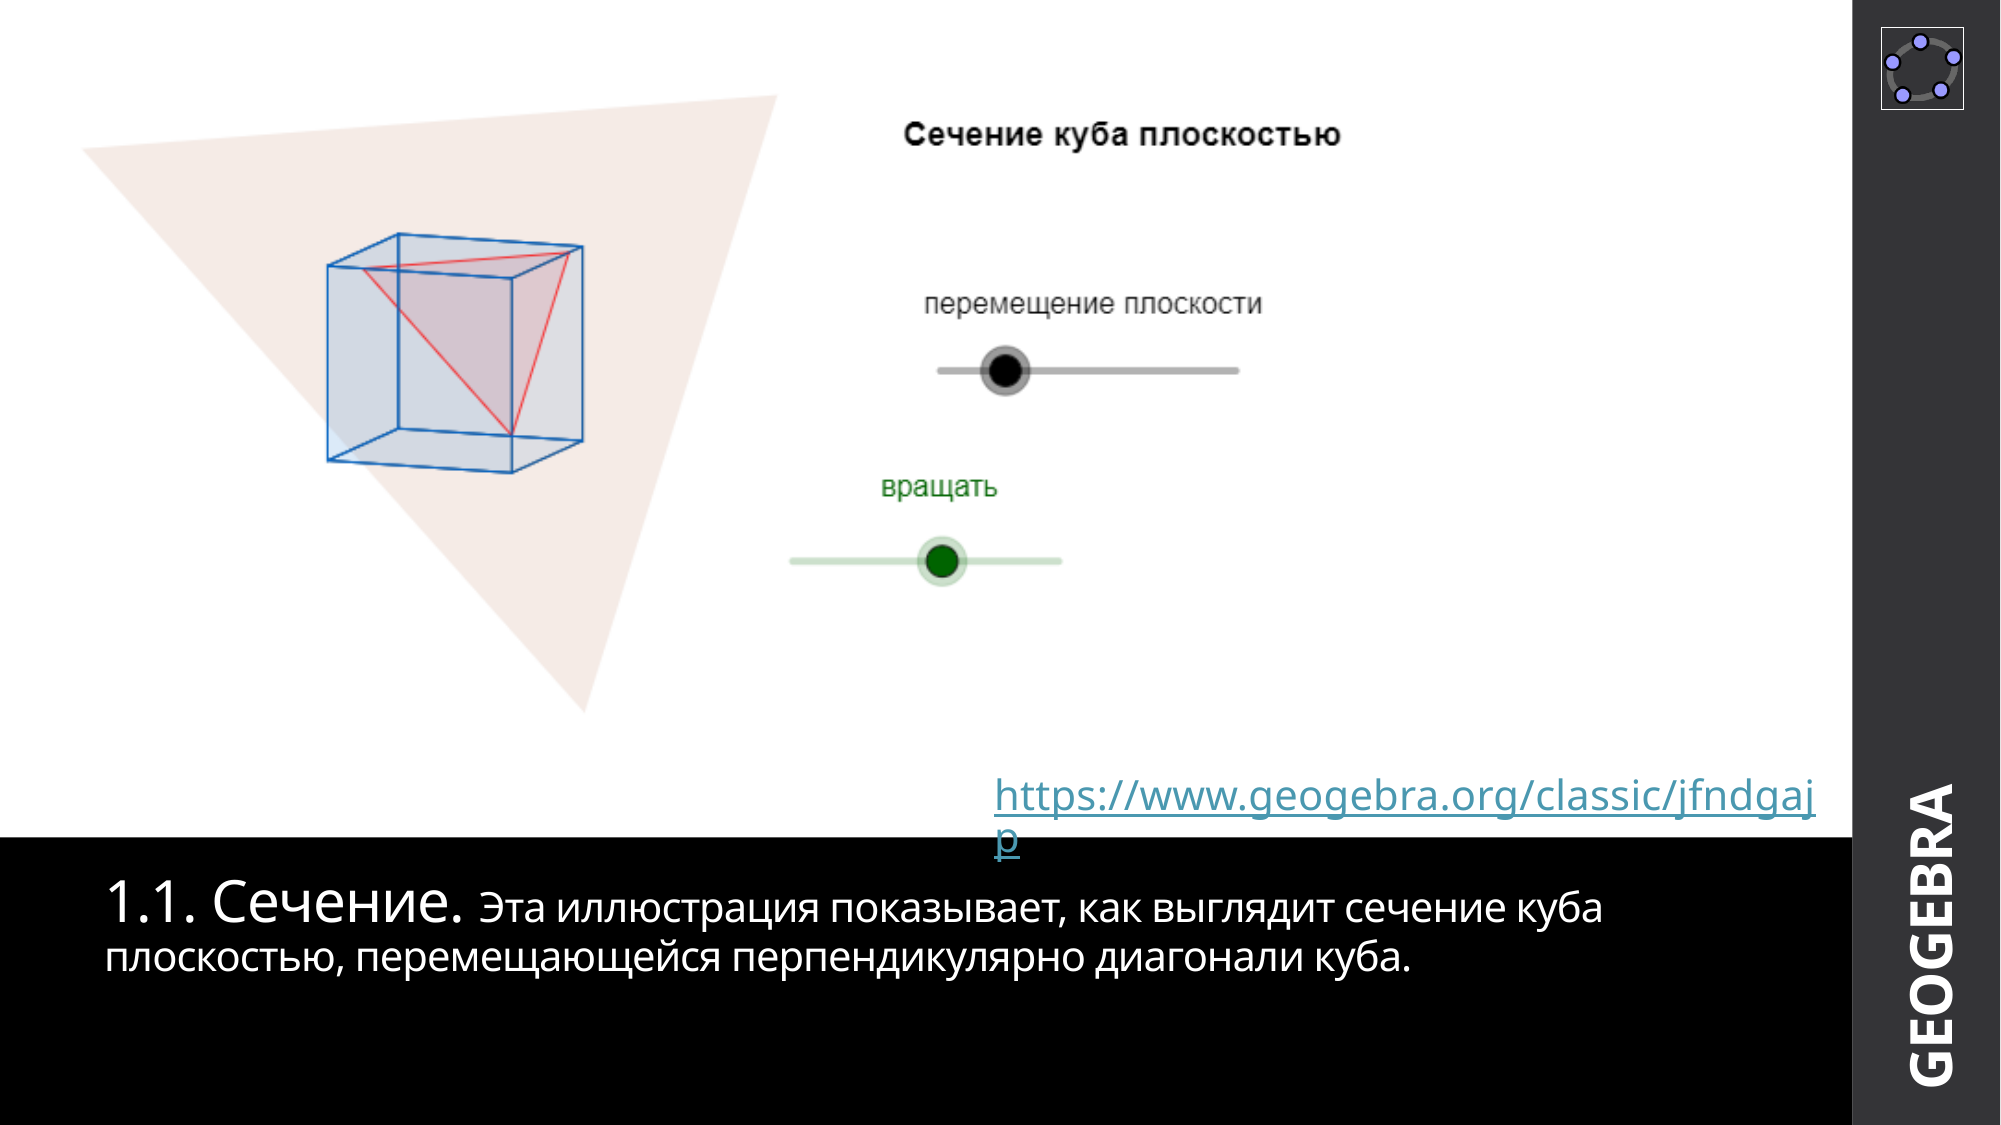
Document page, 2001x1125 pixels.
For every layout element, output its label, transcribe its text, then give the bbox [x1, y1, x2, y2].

picture [1880, 26, 1964, 110]
title 1.1. Сечение. Эта иллюстрация показывает, как выглядит сечение куба плоскостью, перемещающейся перпендикулярно диагонали куба. [89, 841, 1788, 1039]
picture [54, 50, 1440, 746]
list https://www.geogebra.org/classic/jfndgajp [979, 761, 1847, 835]
text_box GEOGEBRA [1855, 515, 1973, 1106]
